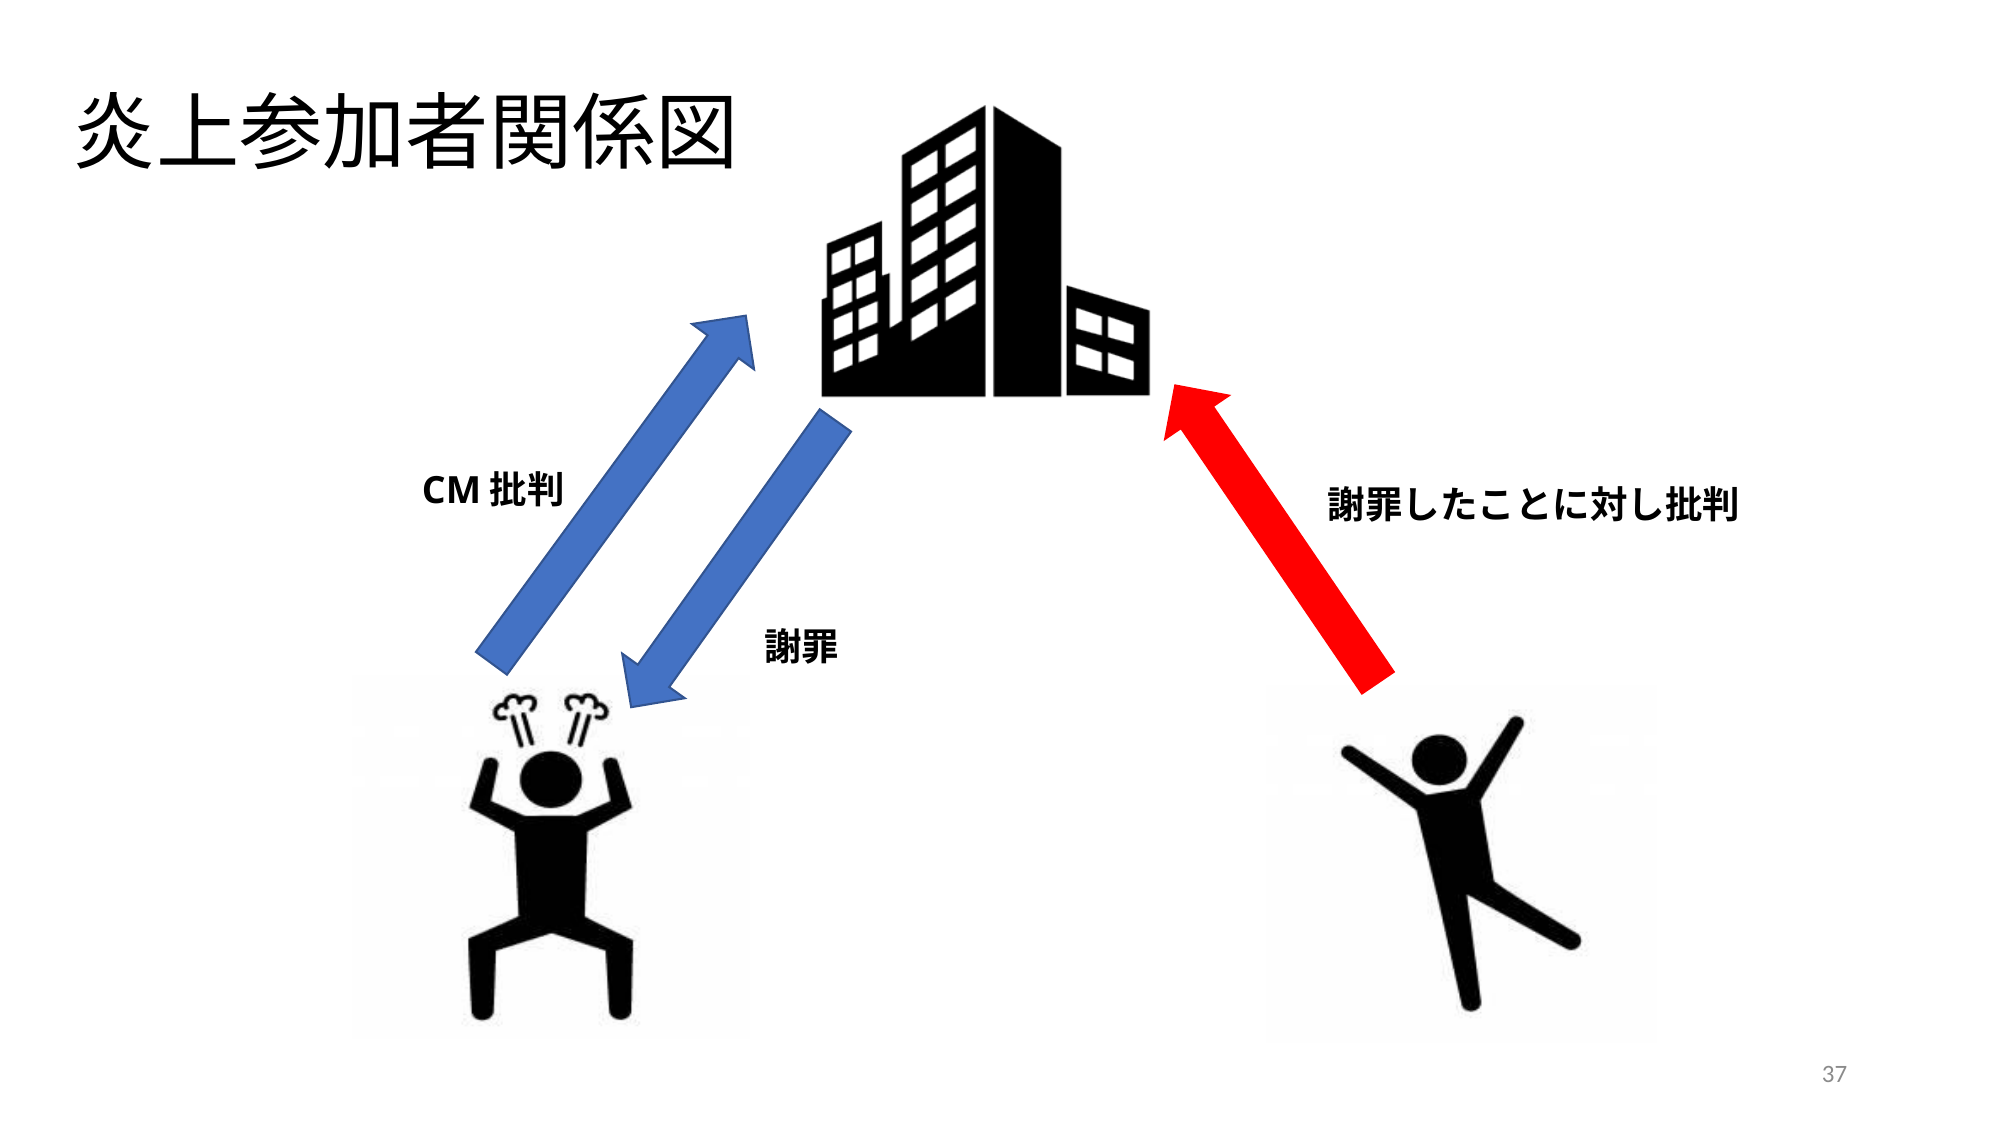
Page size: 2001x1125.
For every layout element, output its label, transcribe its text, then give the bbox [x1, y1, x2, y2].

slide_number 37 [1412, 1042, 1863, 1103]
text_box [352, 76, 1791, 1043]
text_box 炎上参加者関係図 [58, 71, 761, 187]
